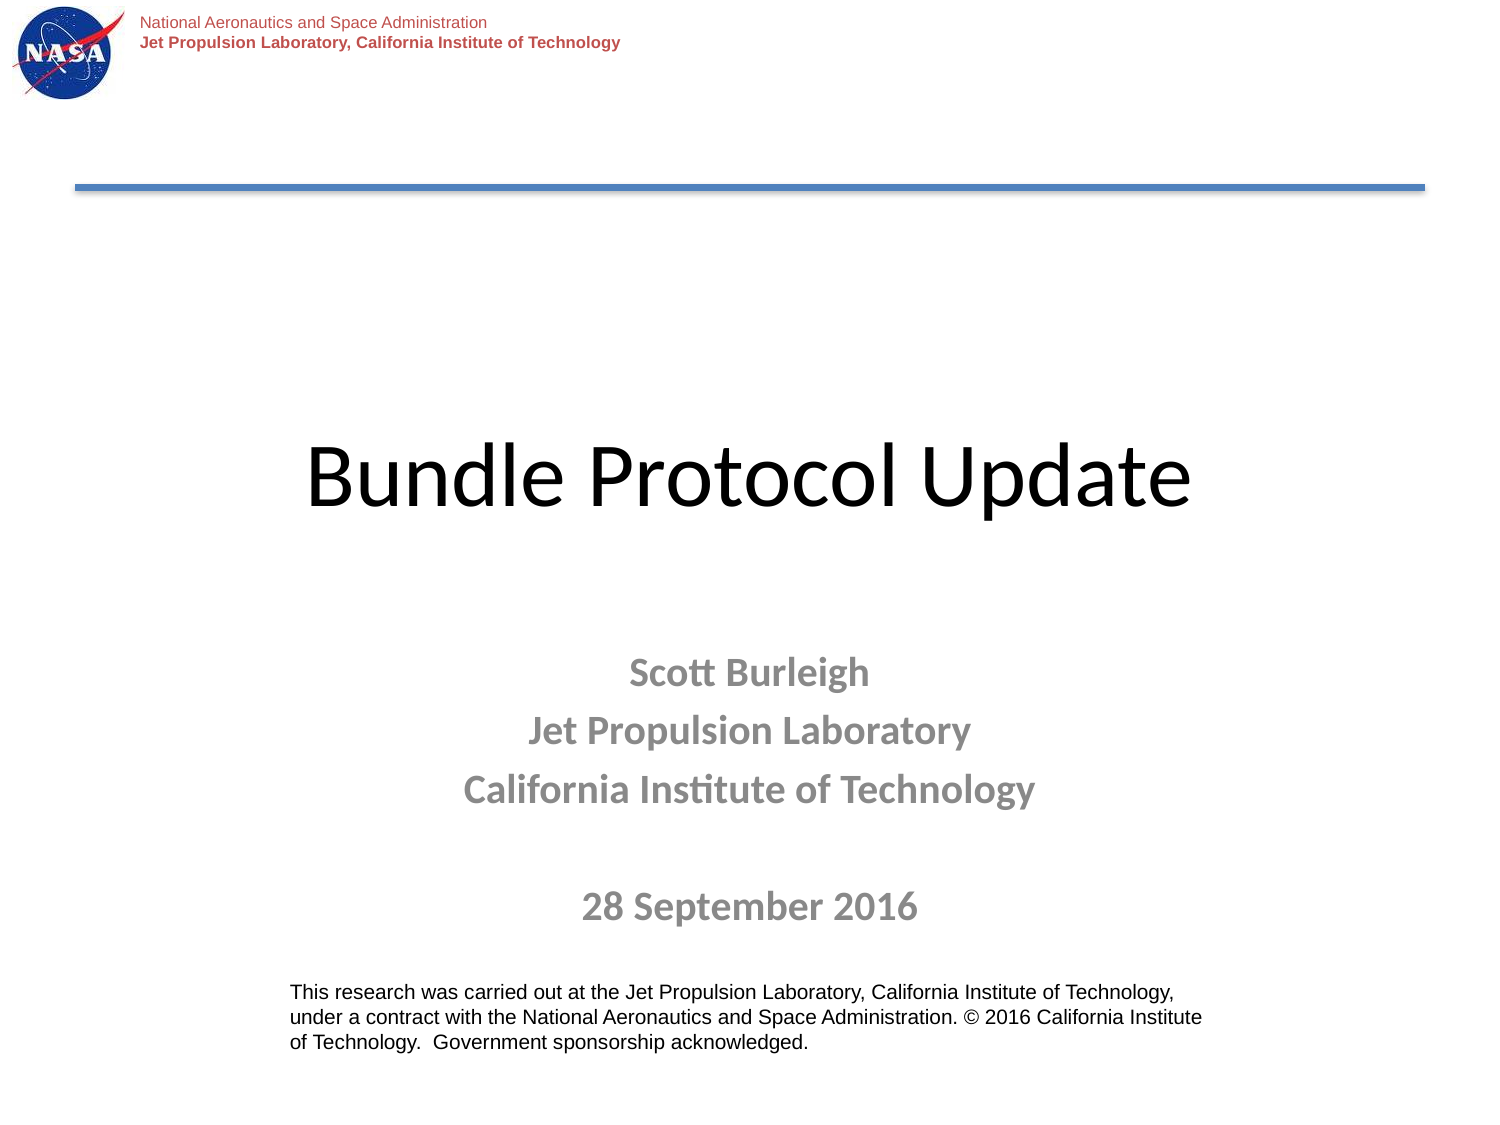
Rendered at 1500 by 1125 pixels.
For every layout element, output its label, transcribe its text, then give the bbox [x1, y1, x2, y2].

subtitle Scott Burleigh Jet Propulsion Laboratory California Institute of Technology 28 September 2016 [224, 637, 1276, 926]
picture [12, 6, 125, 100]
title Bundle Protocol Update [112, 349, 1388, 591]
text_box This research was carried out at the Jet Propulsion Laboratory, California Institute of Technology, under a contract with the National Aeronautics and Space Administration. © 2016 California Institute of Technology. Government sponsorship acknowledged. [275, 971, 1225, 1062]
